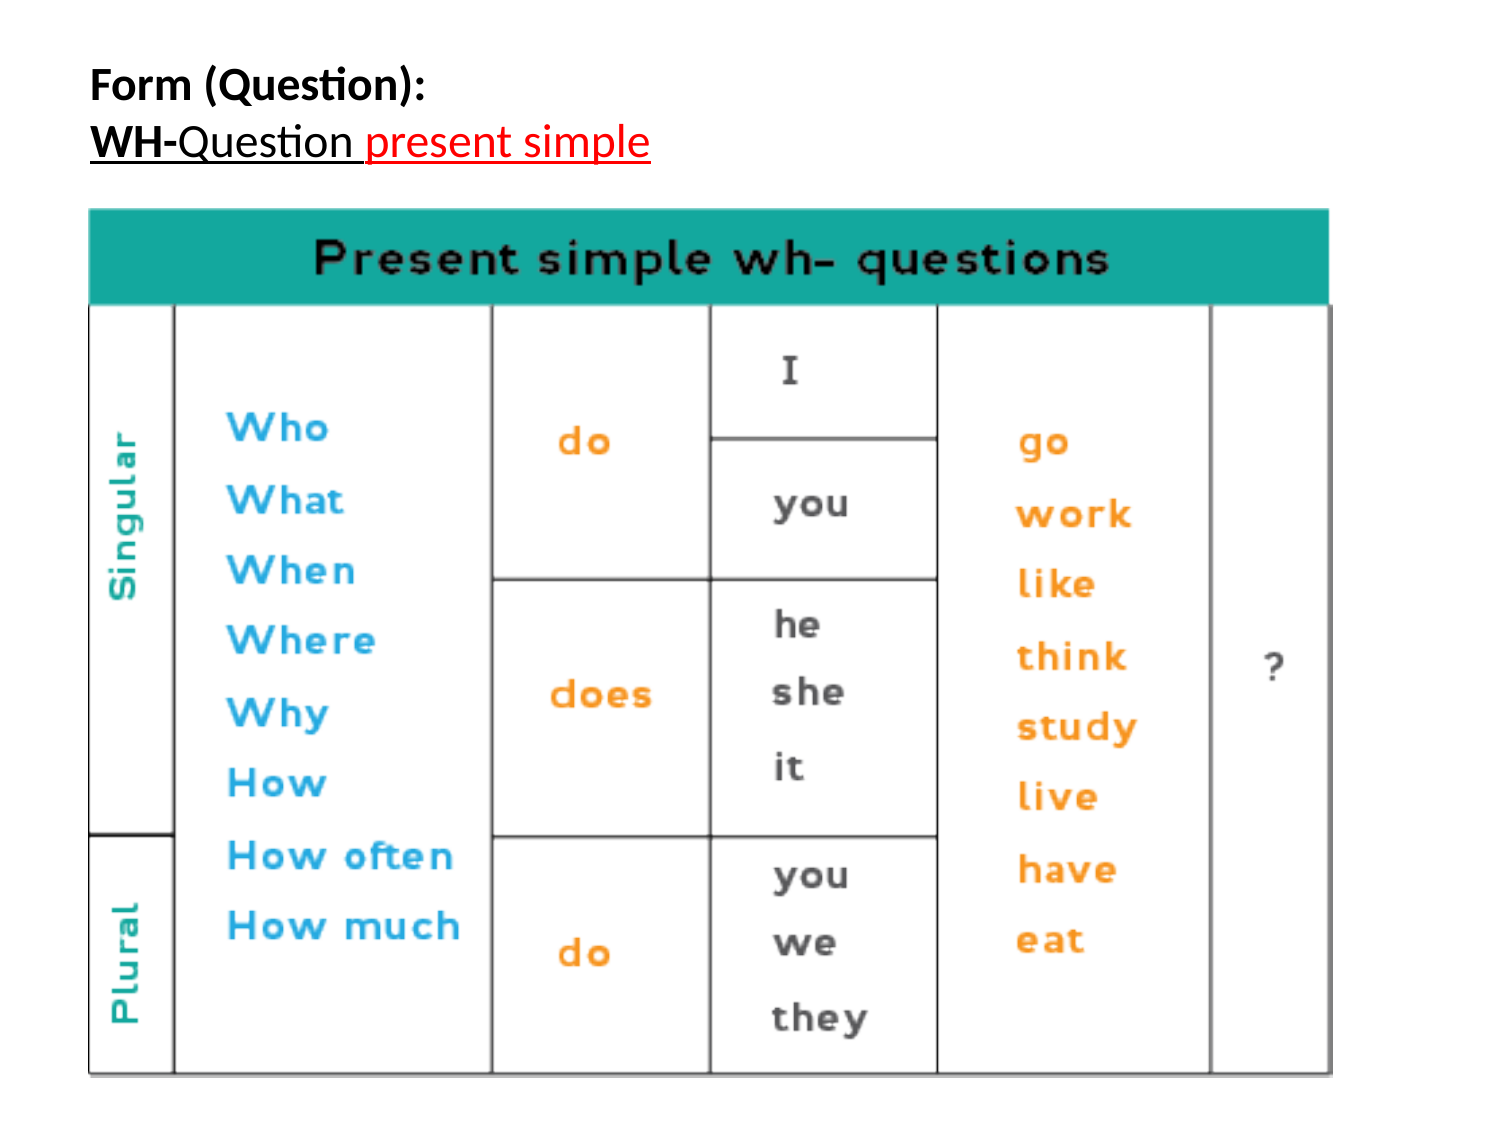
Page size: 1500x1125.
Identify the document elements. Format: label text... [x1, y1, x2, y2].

title Form (Question): WH-Question present simple [75, 45, 1425, 233]
picture [88, 207, 1333, 1079]
